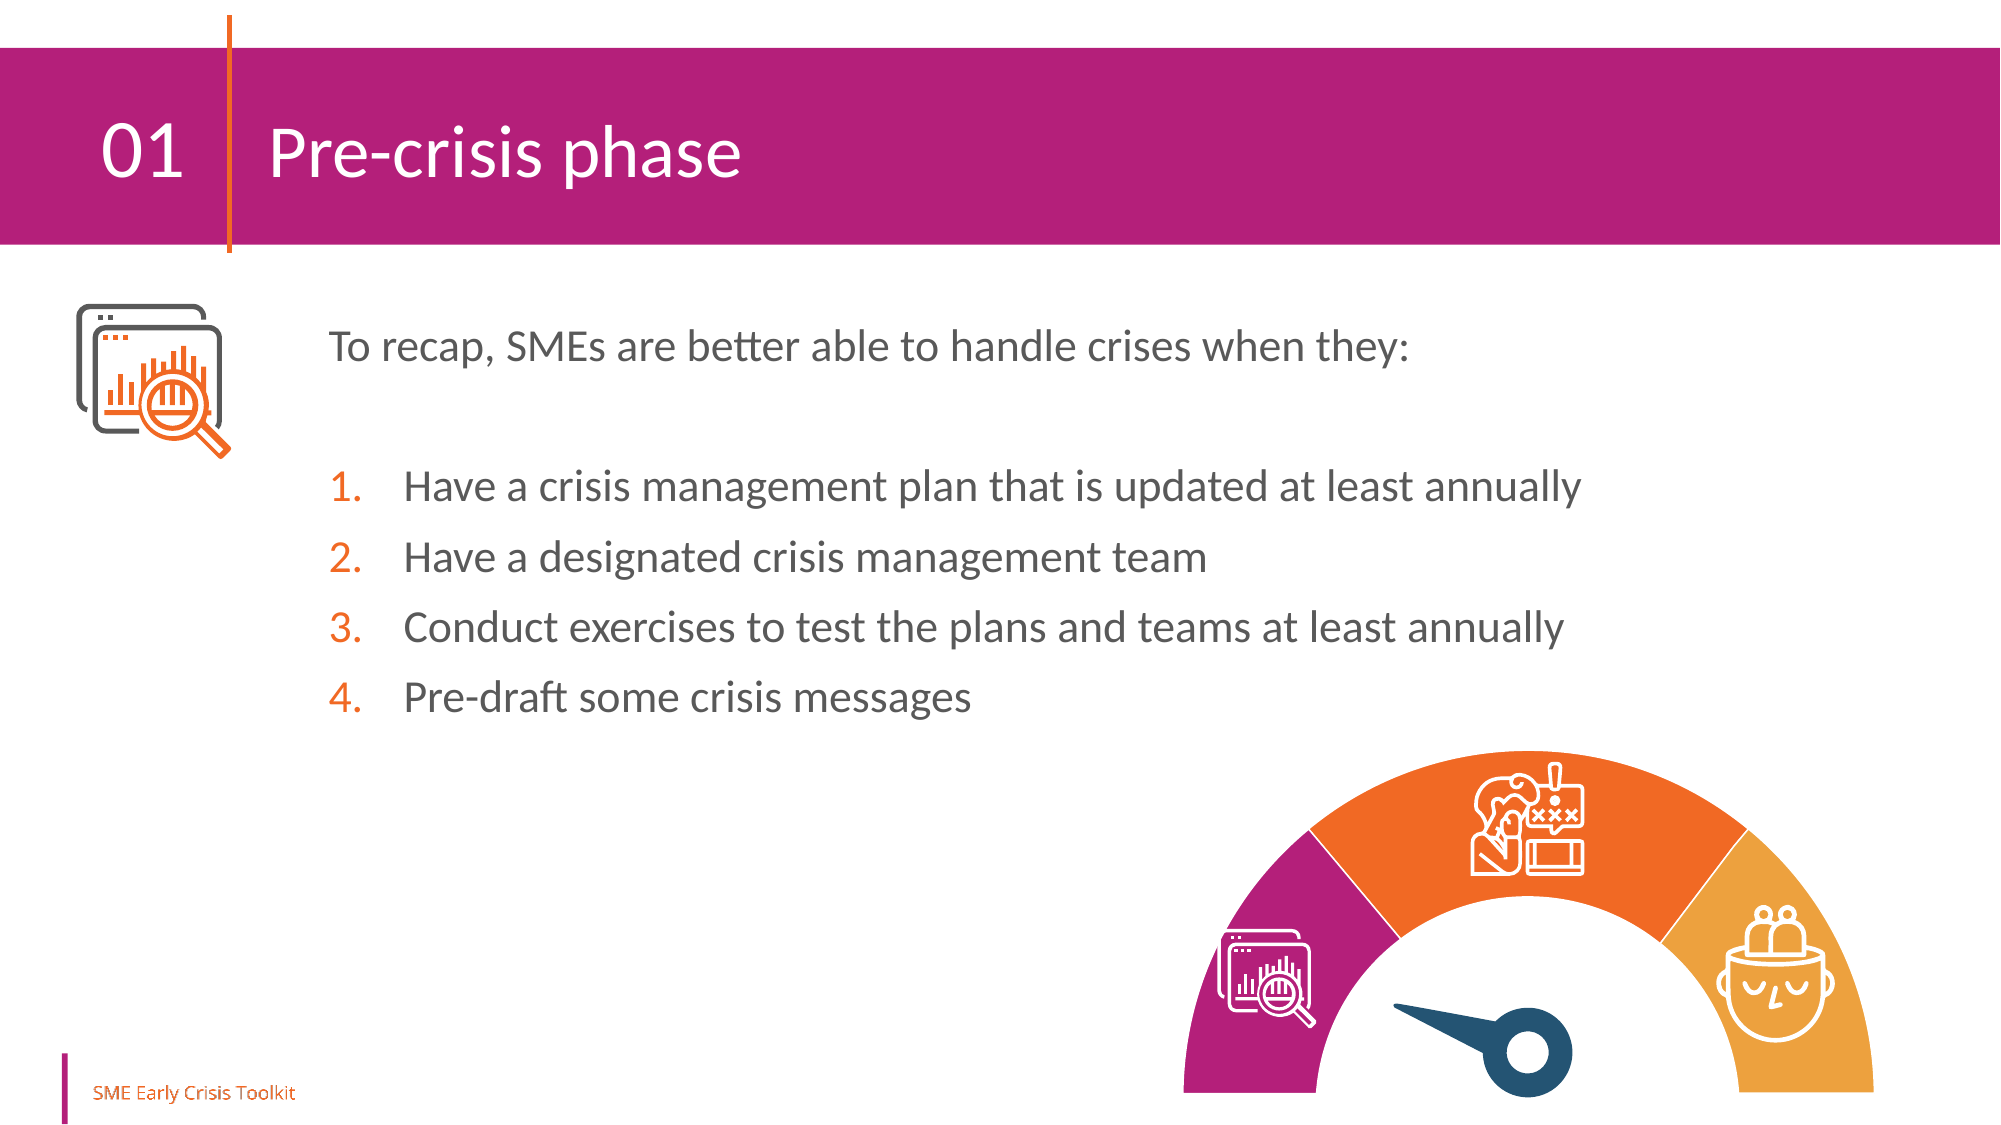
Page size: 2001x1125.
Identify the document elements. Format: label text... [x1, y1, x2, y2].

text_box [76, 303, 232, 460]
list To recap, SMEs are better able to handle crises when they: Have a crisis management plan that is updated at least annually Have a designated crisis management team Conduct exercises to test the plans and teams at least annually Pre-draft some crisis messages [313, 314, 1875, 1078]
picture [83, 1080, 295, 1104]
text_box [227, 15, 232, 253]
text_box [232, 47, 2000, 56]
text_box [1182, 750, 1875, 1094]
text_box [1510, 1094, 1545, 1098]
text_box 01 Pre-crisis phase [86, 56, 227, 245]
text_box [0, 47, 227, 246]
text_box 01 Pre-crisis phase [232, 56, 2000, 245]
